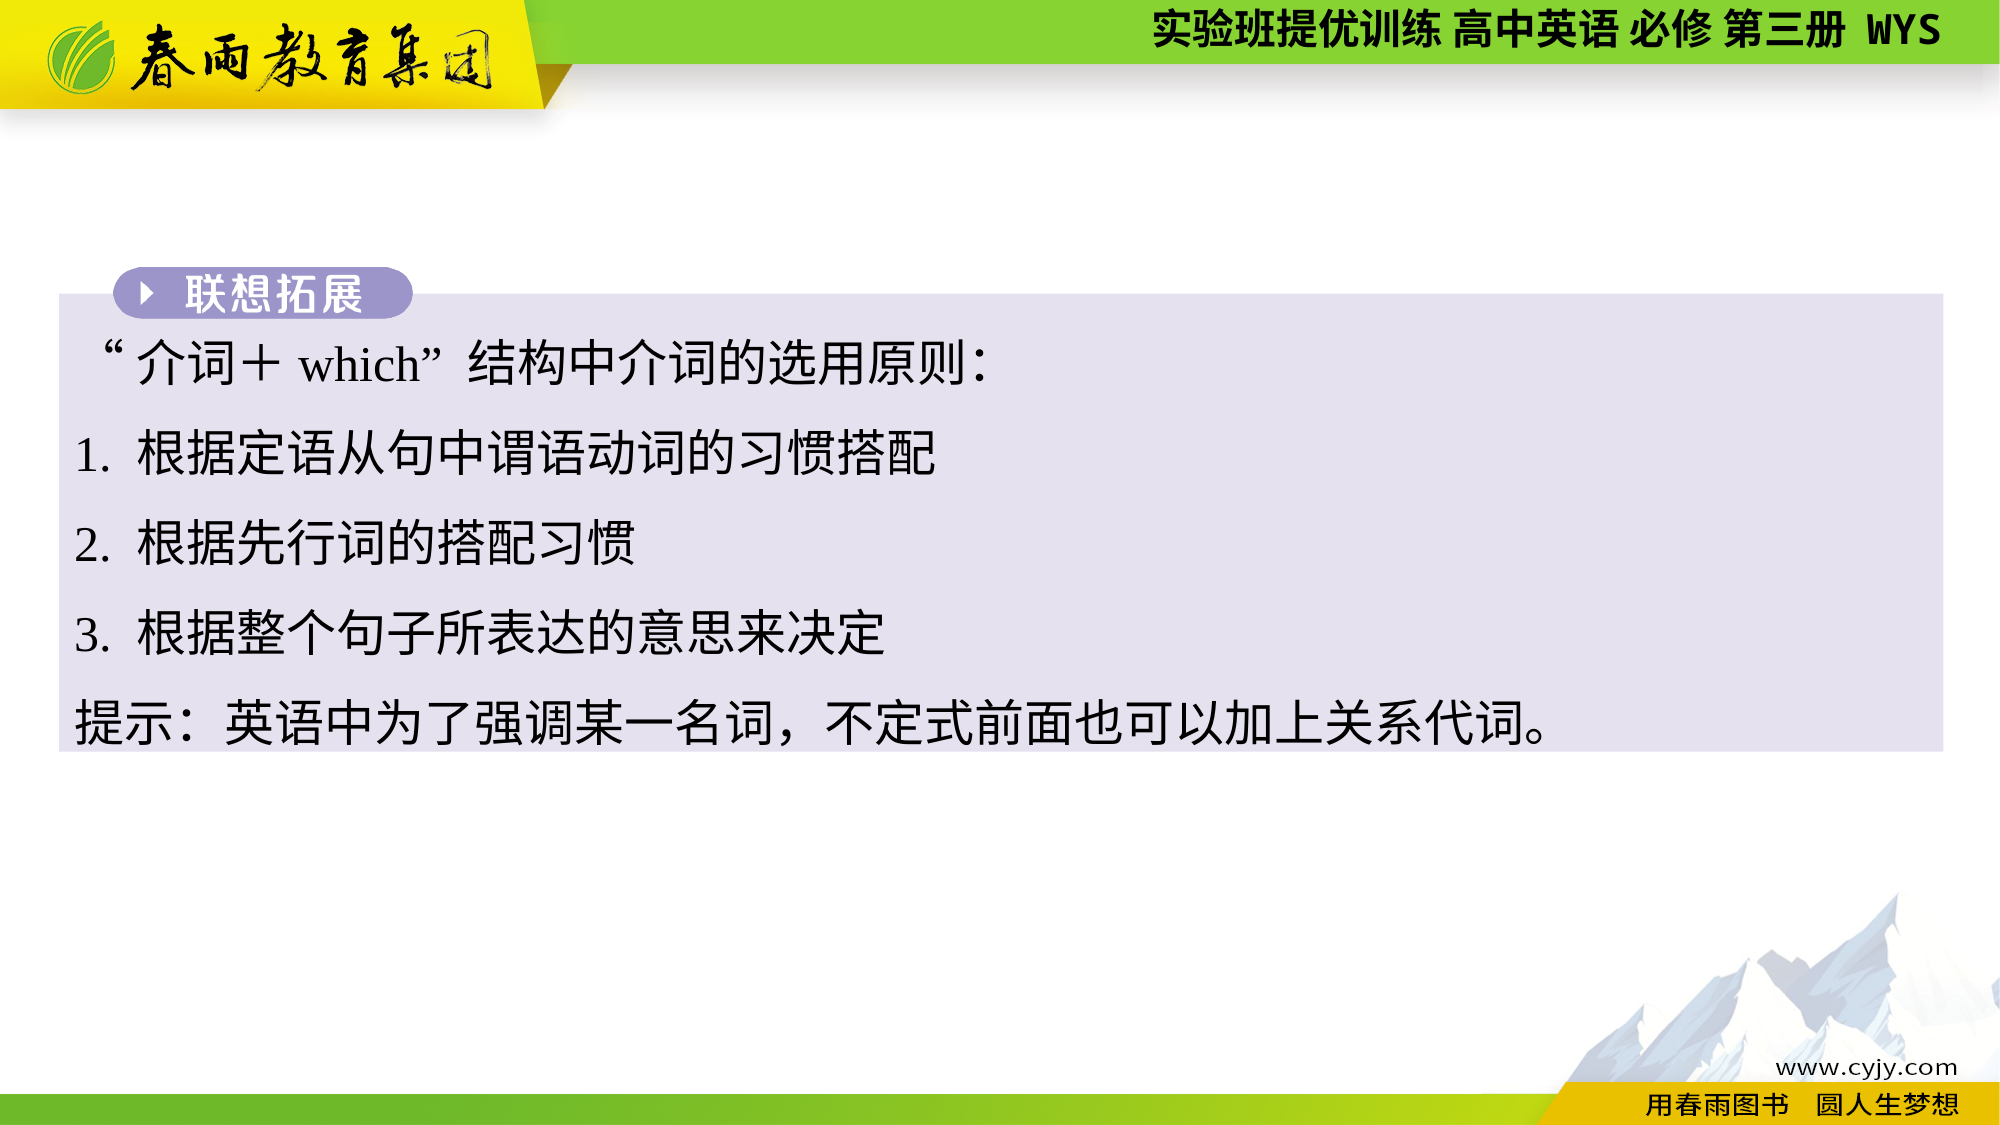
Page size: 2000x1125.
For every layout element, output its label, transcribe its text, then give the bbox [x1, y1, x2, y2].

list “介词＋which” 结构中介词的选用原则： 1. 根据定语从句中谓语动词的习惯搭配 2. 根据先行词的搭配习惯 3. 根据整个句子所表达的意思来决定 提示：英语中为了强调某一名词，不定式前面也可以加上关系代词。 [59, 293, 1944, 752]
picture [0, 0, 2000, 1125]
